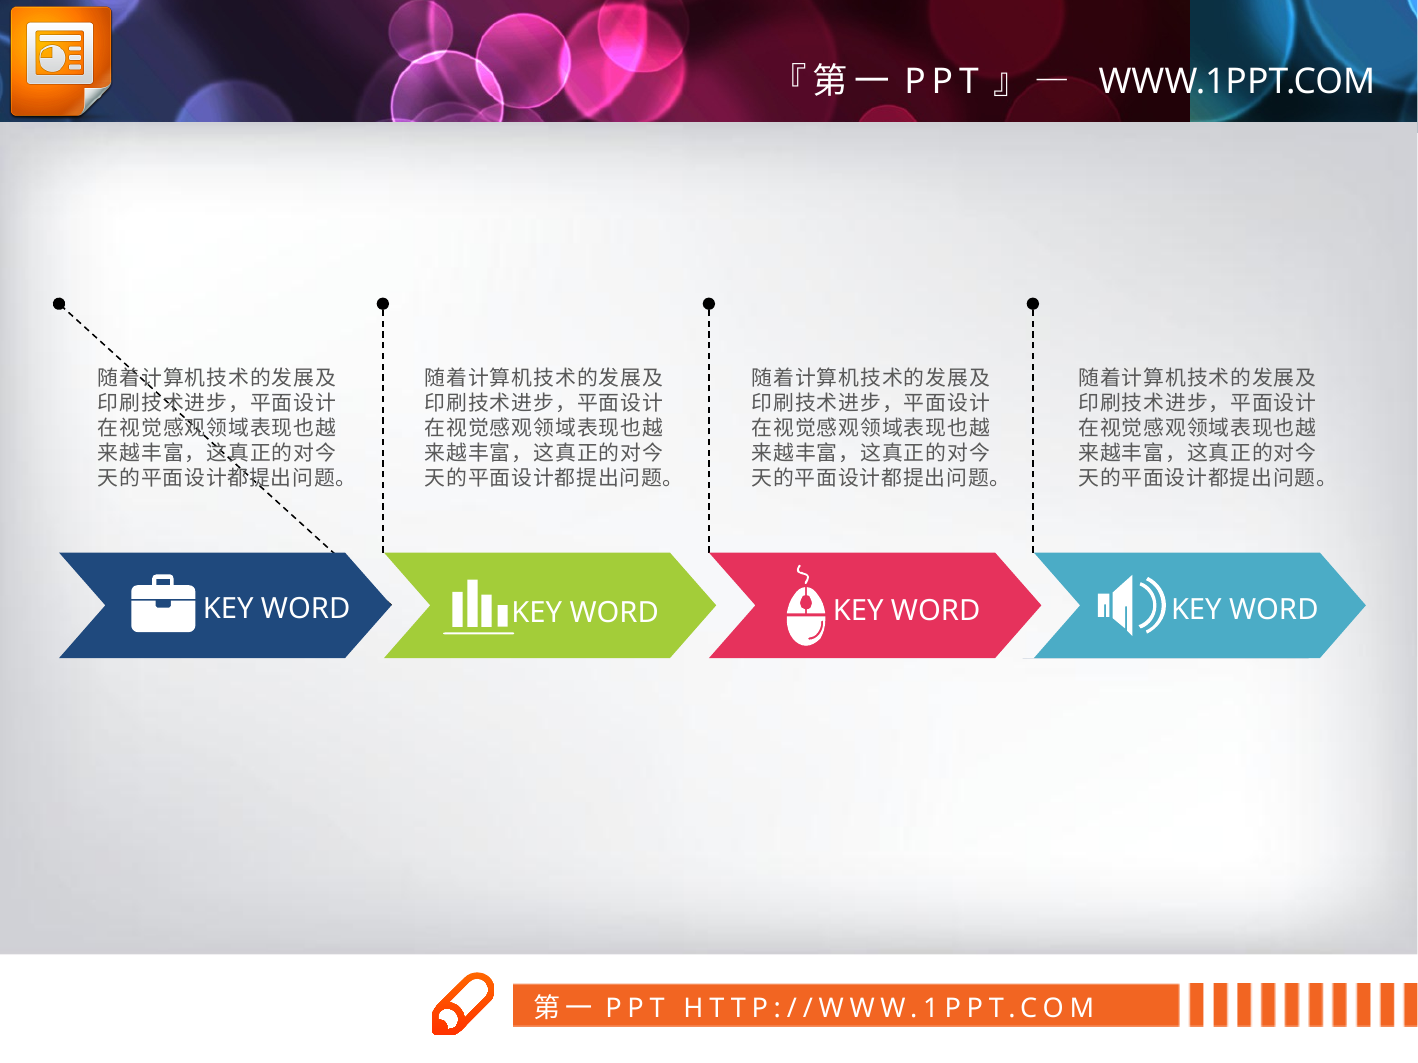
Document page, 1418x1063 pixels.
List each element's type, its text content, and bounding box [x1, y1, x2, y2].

text_box 随着计算机技术的发展及印刷技术进步，平面设计在视觉感观领域表现也越来越丰富，这真正的对今天的平面设计都提出问题。 [410, 357, 678, 498]
text_box 随着计算机技术的发展及印刷技术进步，平面设计在视觉感观领域表现也越来越丰富，这真正的对今天的平面设计都提出问题。 [83, 357, 351, 498]
picture [0, 0, 1418, 956]
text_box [718, 552, 1042, 659]
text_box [393, 552, 717, 659]
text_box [58, 552, 392, 659]
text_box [1043, 552, 1367, 659]
text_box 随着计算机技术的发展及印刷技术进步，平面设计在视觉感观领域表现也越来越丰富，这真正的对今天的平面设计都提出问题。 [736, 357, 1005, 498]
picture [513, 983, 1418, 1027]
text_box 随着计算机技术的发展及印刷技术进步，平面设计在视觉感观领域表现也越来越丰富，这真正的对今天的平面设计都提出问题。 [1063, 357, 1332, 498]
